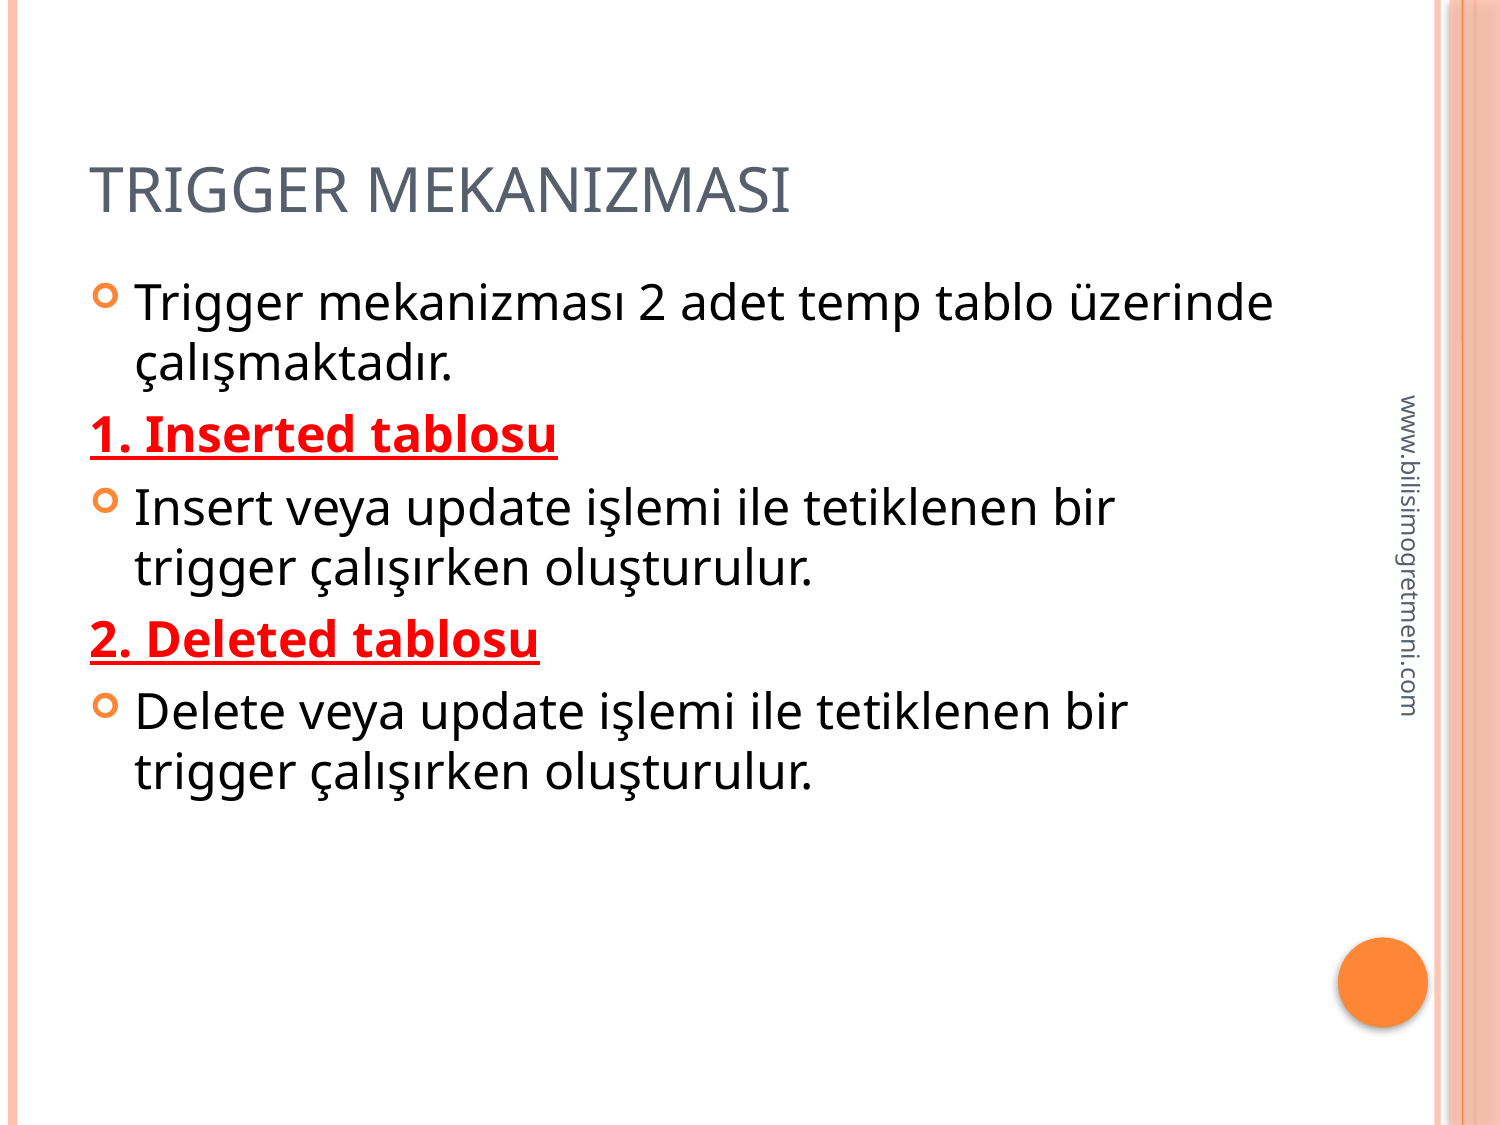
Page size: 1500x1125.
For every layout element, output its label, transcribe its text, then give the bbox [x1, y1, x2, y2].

title TRIGGER MEKANIZMASI [75, 45, 1300, 233]
footer www.bilisimogretmeni.com [1379, 380, 1440, 906]
list Trigger mekanizması 2 adet temp tablo üzerinde çalışmaktadır. 1. Inserted tablosu Insert veya update işlemi ile tetiklenen bir trigger çalışırken oluşturulur. 2. Deleted tablosu Delete veya update işlemi ile tetiklenen bir trigger çalışırken oluşturulur. [75, 262, 1300, 1062]
